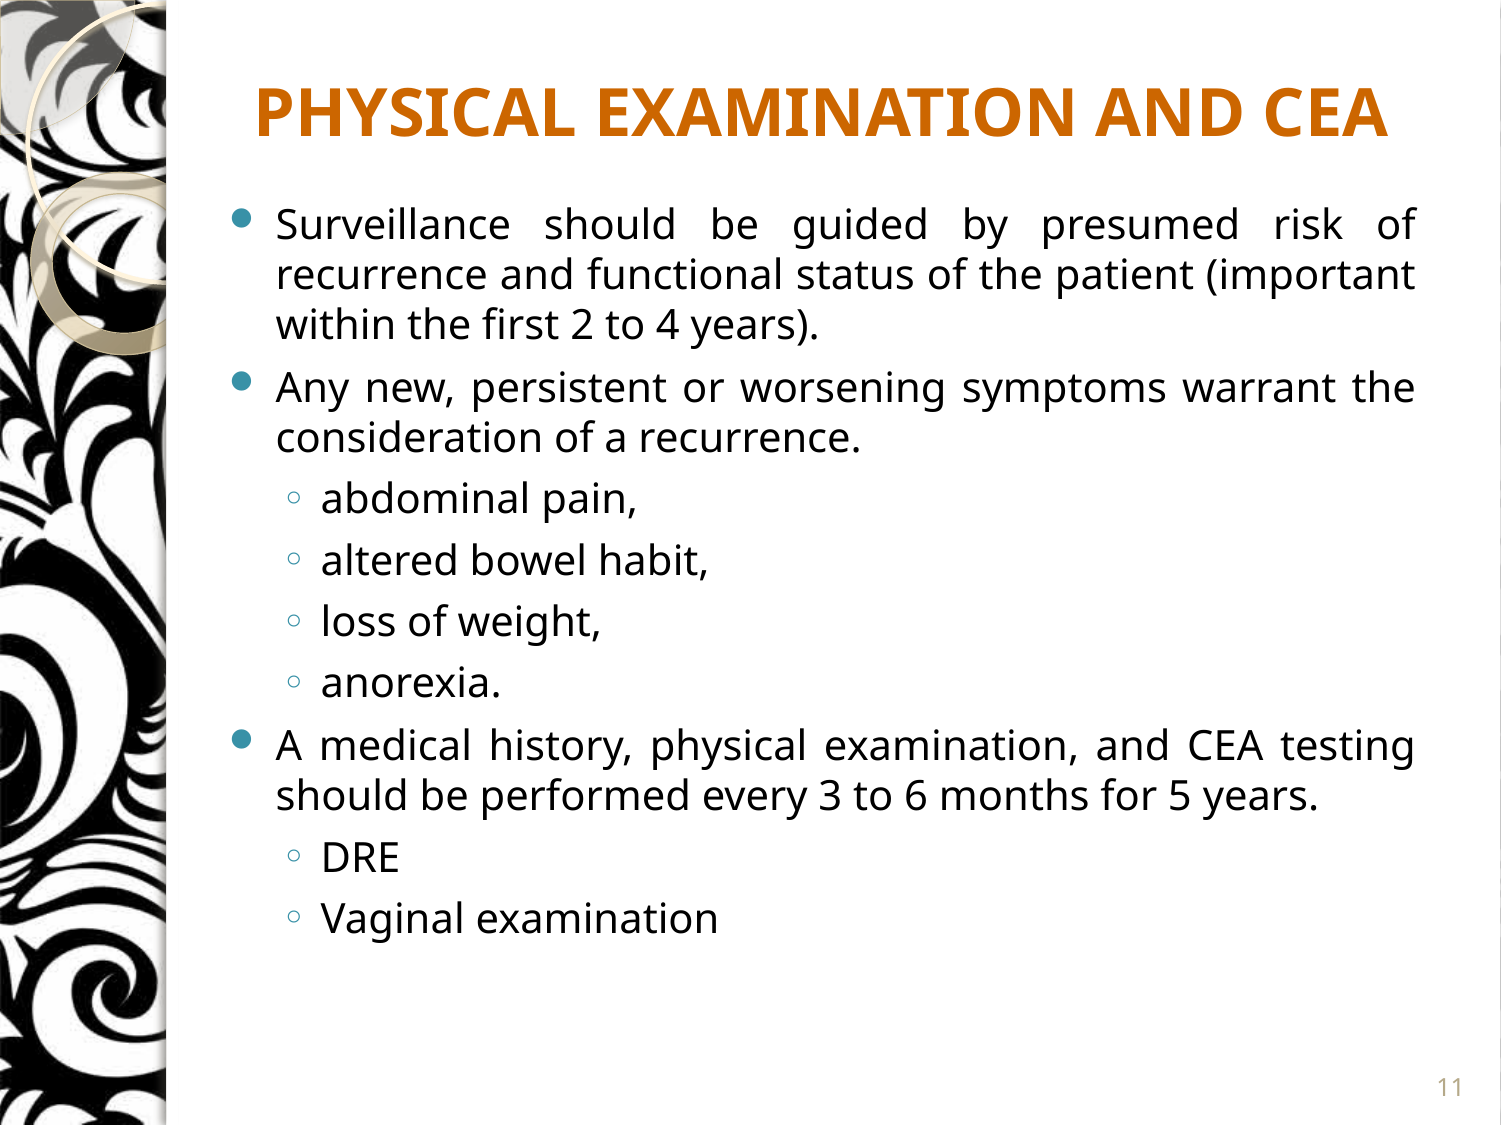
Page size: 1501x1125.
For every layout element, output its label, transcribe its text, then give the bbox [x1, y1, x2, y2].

picture [53, 241, 160, 332]
picture [0, 134, 166, 1125]
title PHYSICAL EXAMINATION AND CEA [206, 16, 1437, 204]
picture [62, 195, 160, 280]
picture [136, 0, 164, 4]
picture [32, 13, 160, 207]
slide_number 11 [1413, 1034, 1489, 1113]
list Surveillance should be guided by presumed risk of recurrence and functional status of the patient (important within the first 2 to 4 years). Any new, persistent or worsening symptoms warrant the consideration of a recurrence. abdominal pain, altered bowel habit, loss of weight, anorexia. A medical history, physical examination, and CEA testing should be performed every 3 to 6 months for 5 years. DRE Vaginal examination [200, 190, 1432, 1025]
